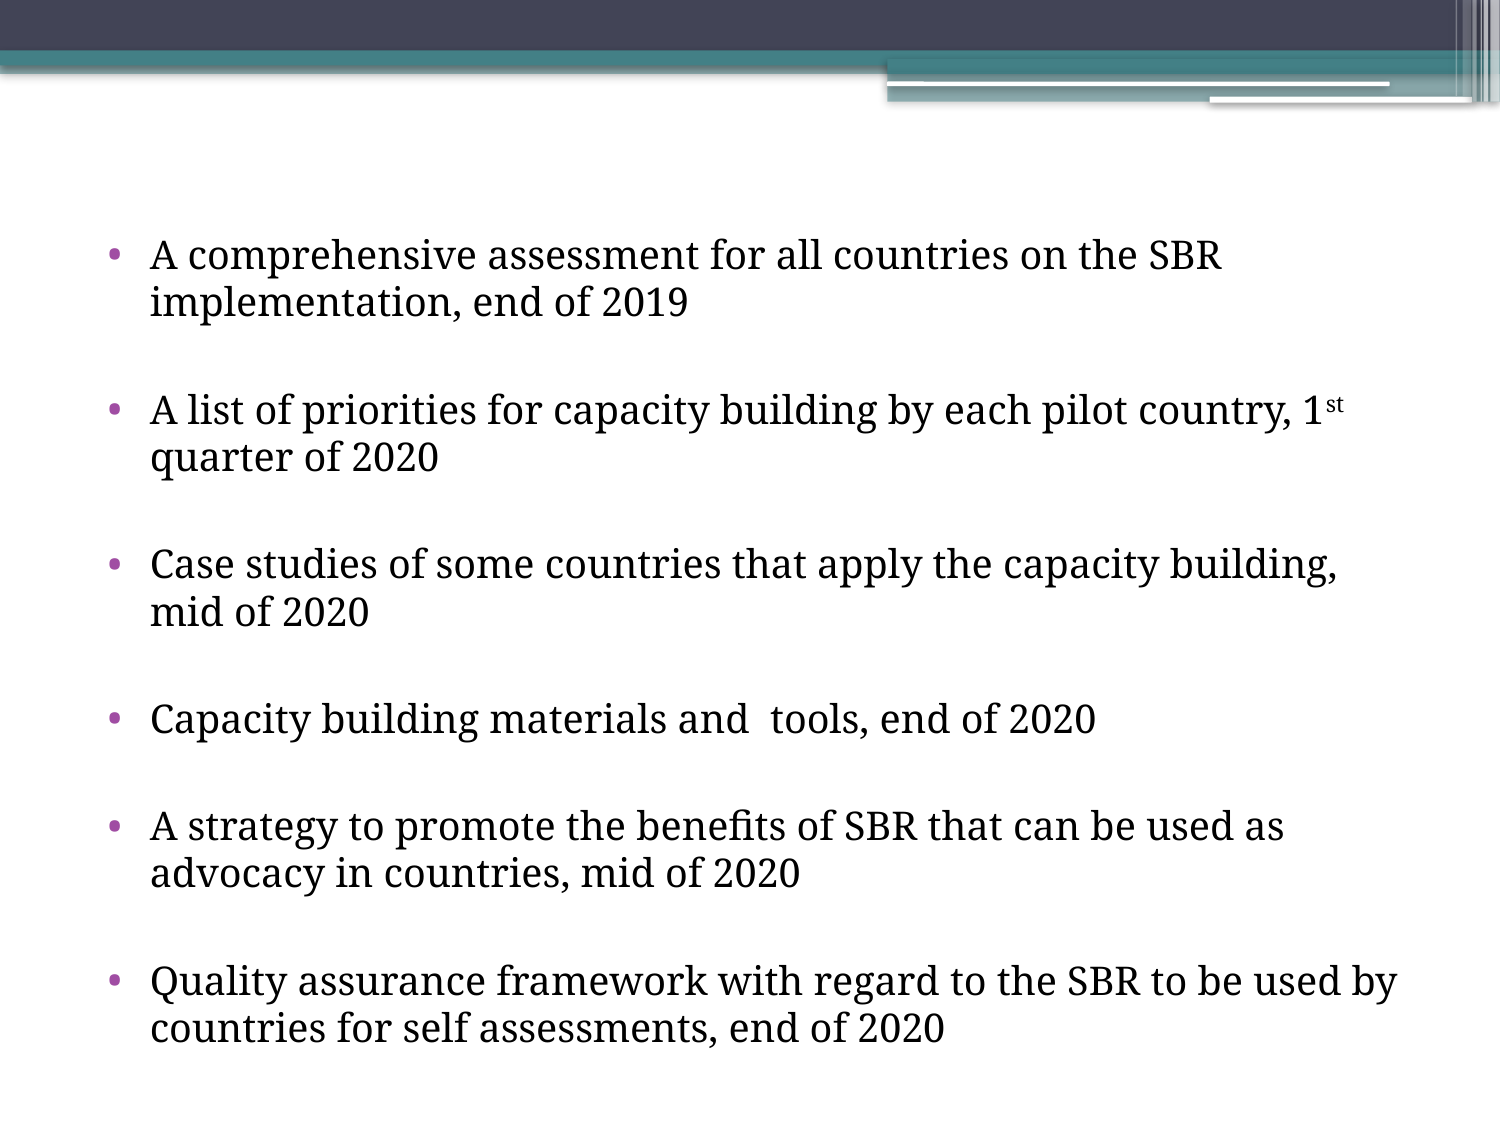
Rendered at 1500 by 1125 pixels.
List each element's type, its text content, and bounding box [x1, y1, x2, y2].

title [75, 93, 1425, 220]
list A comprehensive assessment for all countries on the SBR implementation, end of 2019 A list of priorities for capacity building by each pilot country, 1st quarter of 2020 Case studies of some countries that apply the capacity building, mid of 2020 Capacity building materials and tools, end of 2020 A strategy to promote the benefits of SBR that can be used as advocacy in countries, mid of 2020 Quality assurance framework with regard to the SBR to be used by countries for self assessments, end of 2020 [75, 222, 1425, 1079]
